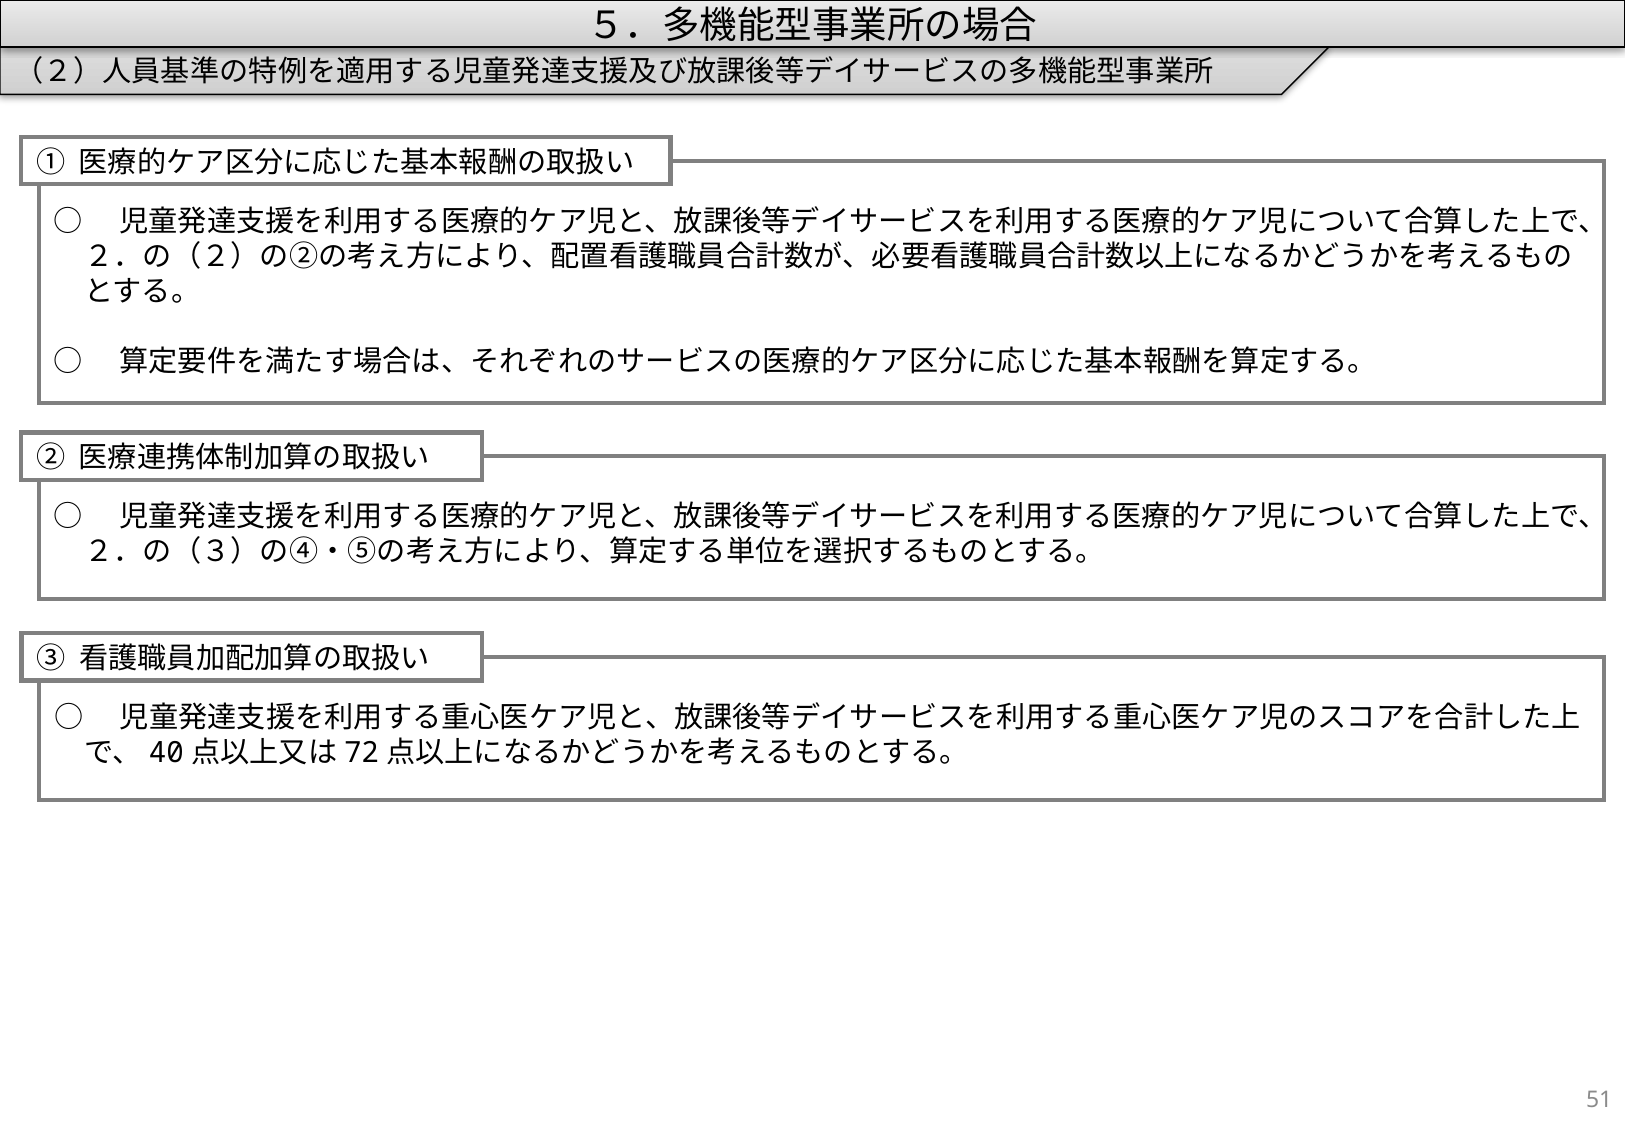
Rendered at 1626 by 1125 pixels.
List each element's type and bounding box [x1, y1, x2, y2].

text_box [21, 633, 1605, 800]
slide_number [1248, 1070, 1625, 1125]
text_box [0, 0, 1625, 96]
text_box [21, 432, 1604, 600]
text_box [21, 137, 1604, 403]
